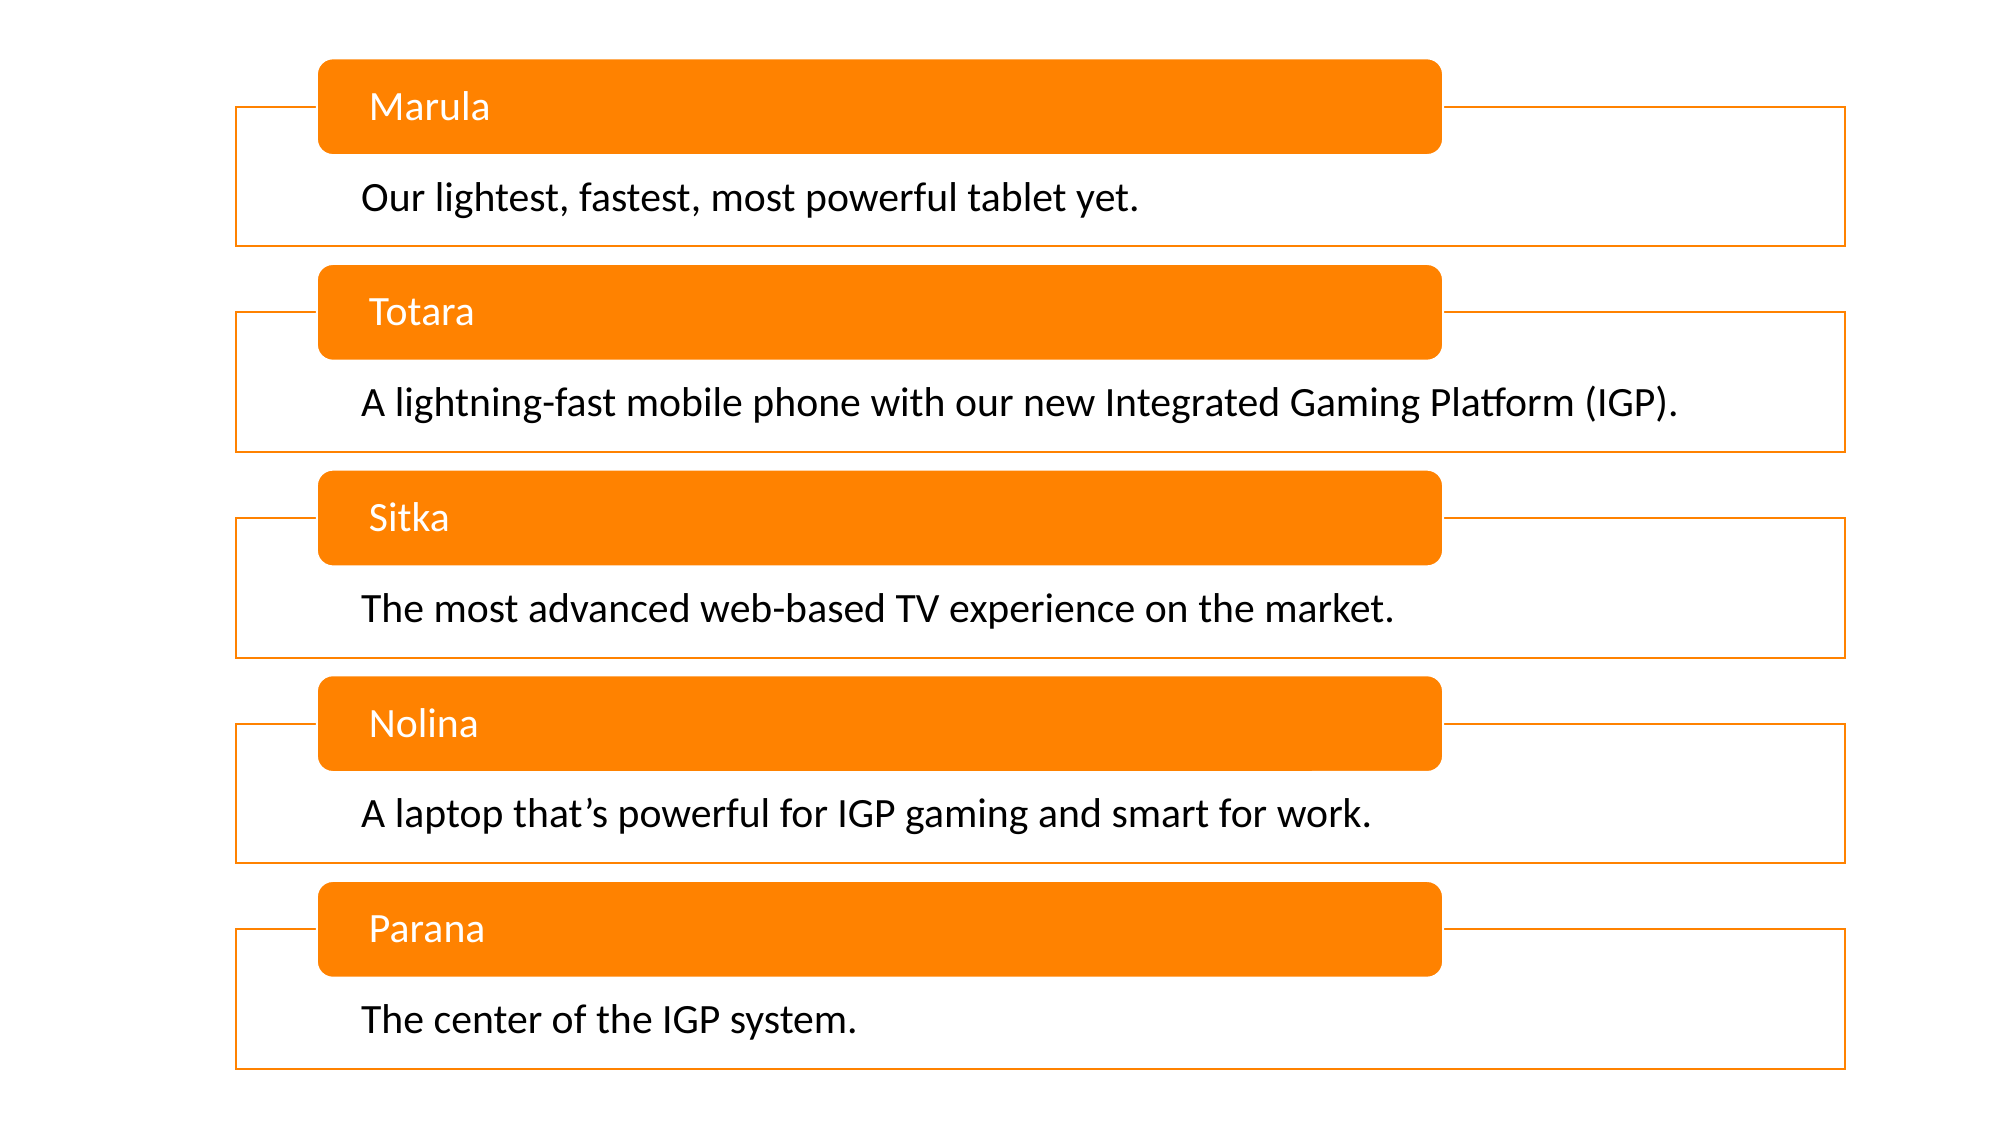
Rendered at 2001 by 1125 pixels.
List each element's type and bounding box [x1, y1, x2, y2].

text_box [236, 20, 1846, 1107]
